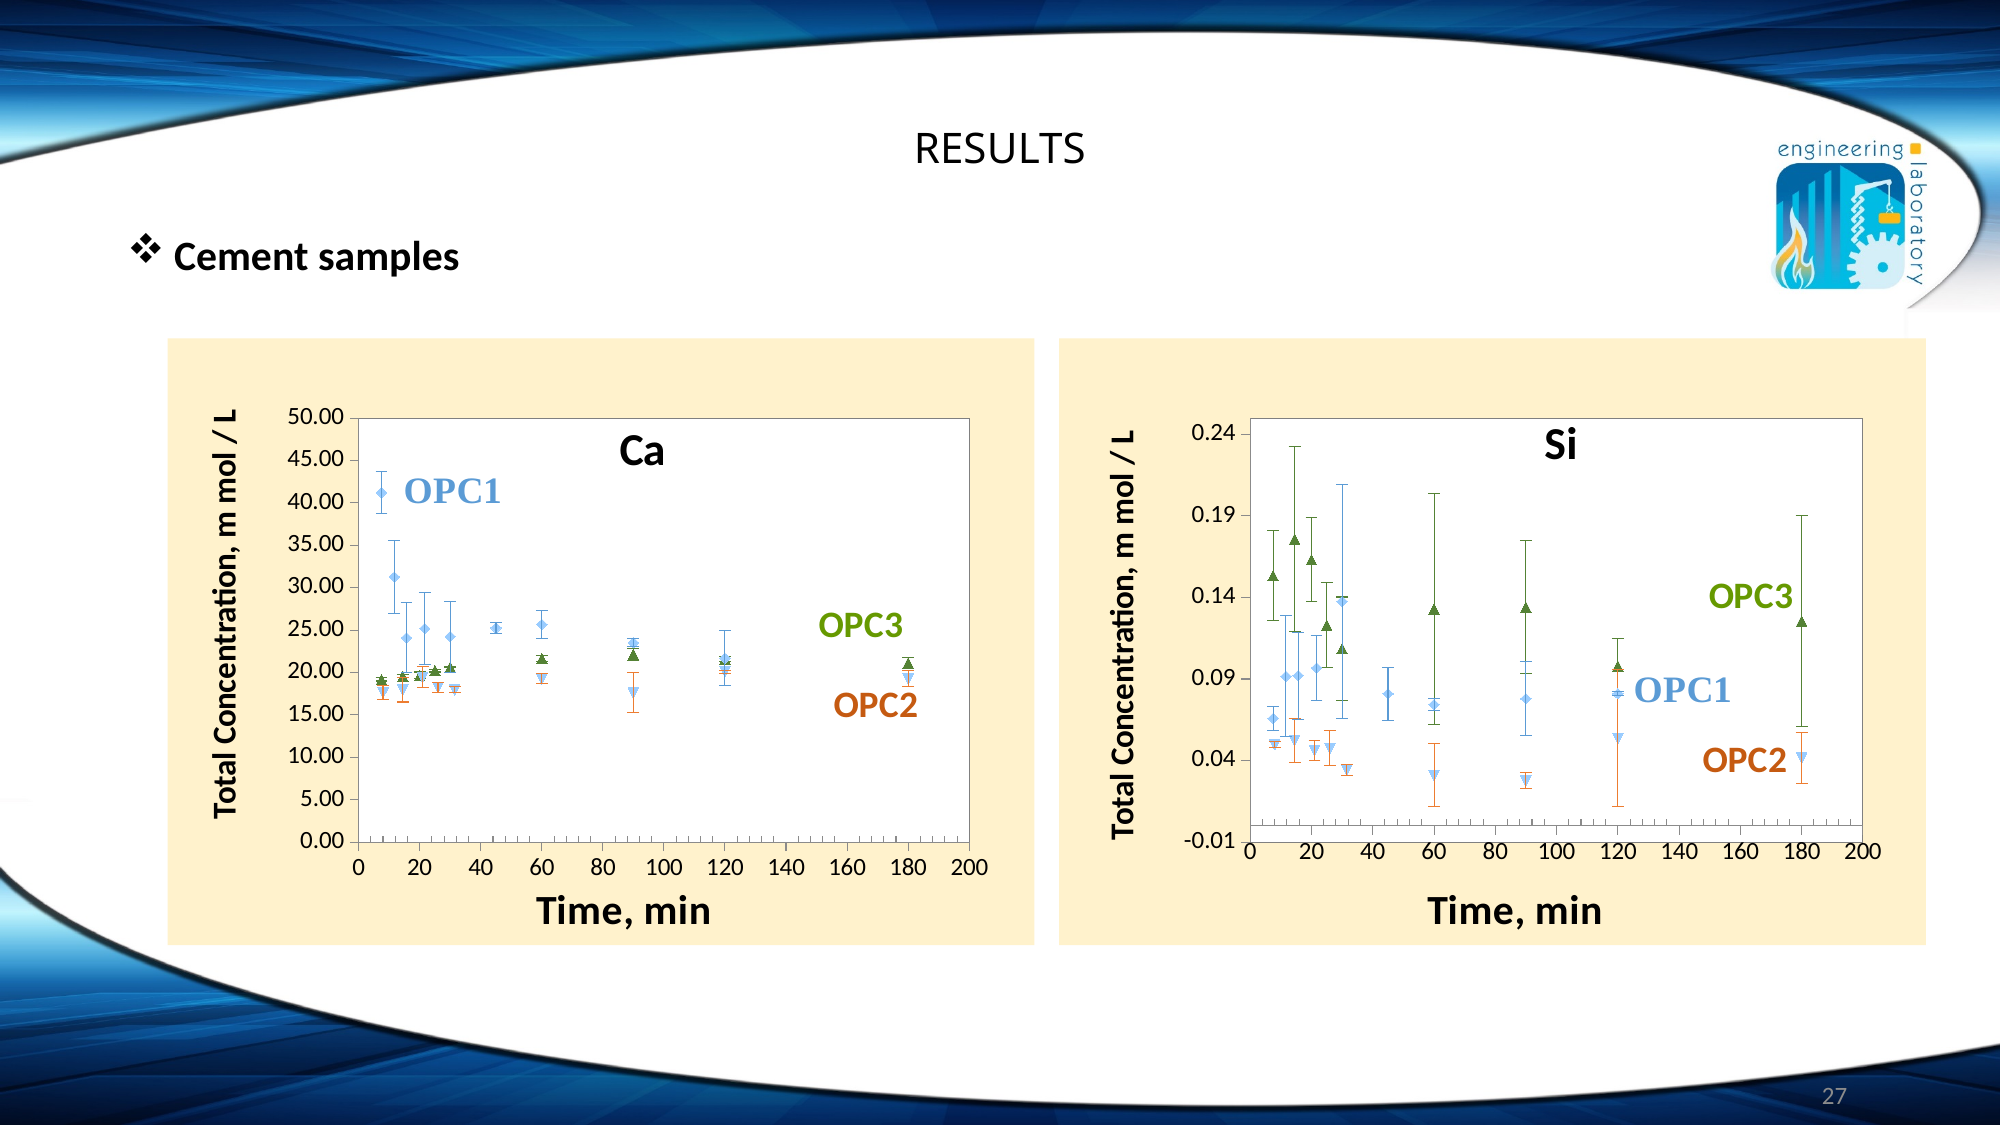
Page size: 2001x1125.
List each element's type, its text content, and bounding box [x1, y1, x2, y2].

title RESULTS [137, 74, 1863, 222]
picture [0, 0, 2000, 1125]
text_box Cement samples [112, 221, 475, 287]
chart [167, 338, 1035, 949]
chart [1059, 338, 1926, 949]
slide_number 27 [1412, 1065, 1863, 1125]
